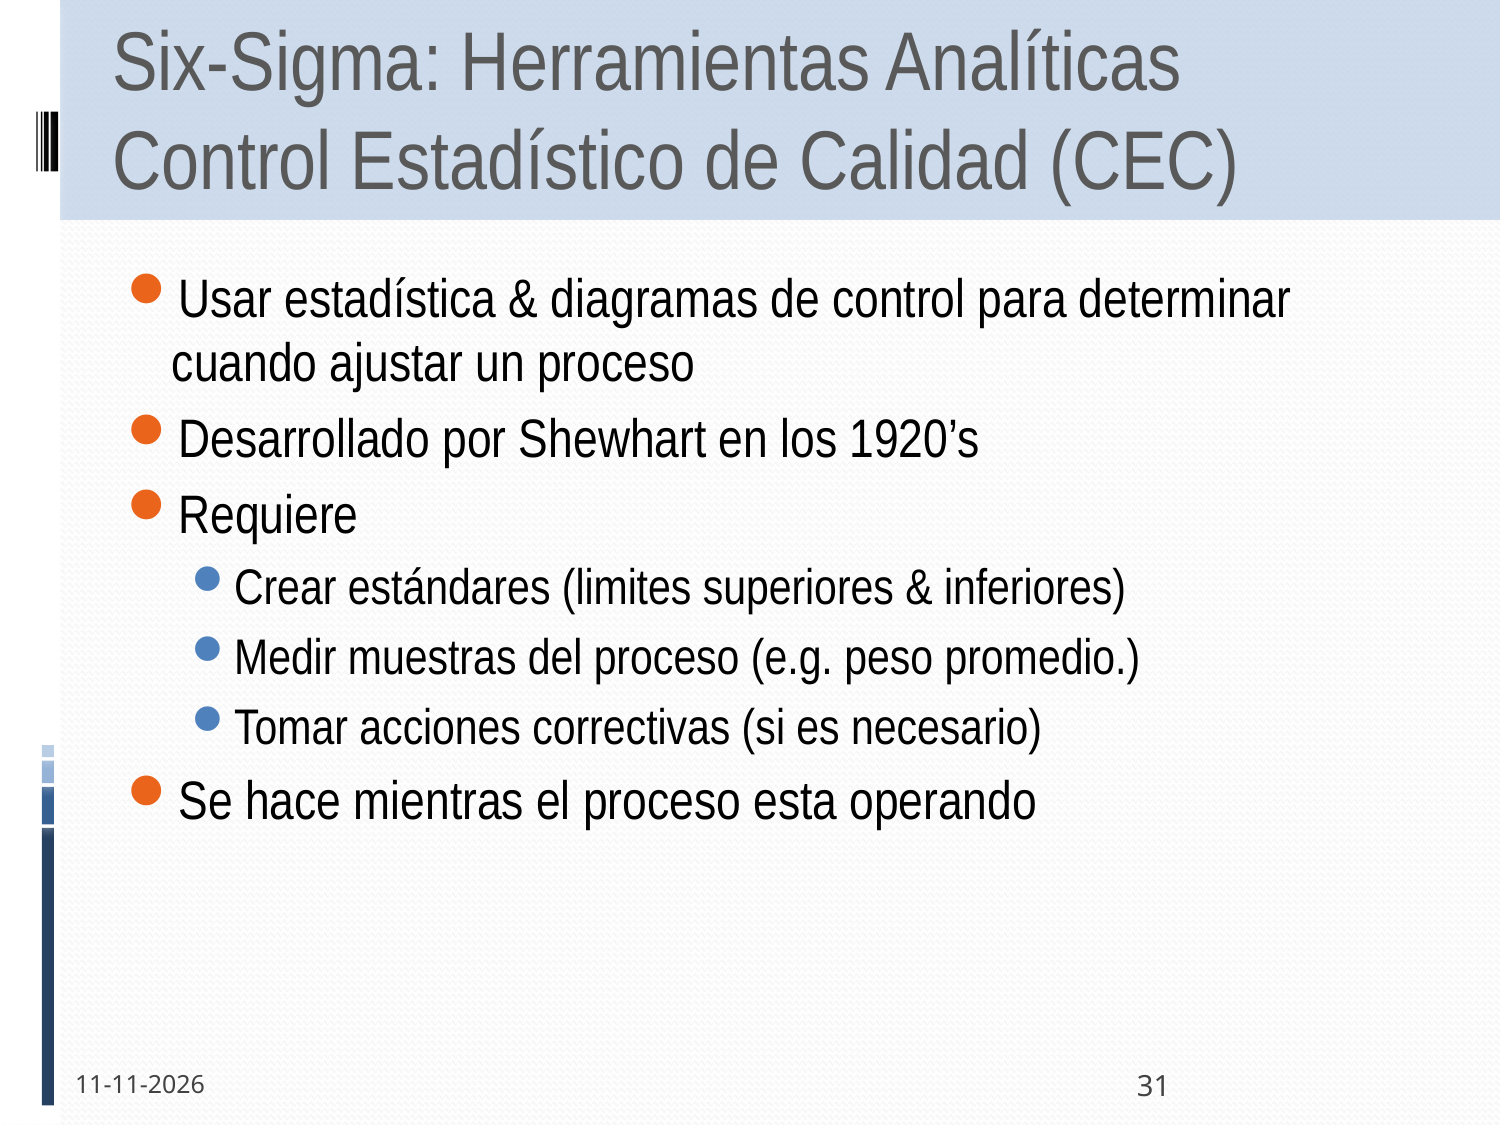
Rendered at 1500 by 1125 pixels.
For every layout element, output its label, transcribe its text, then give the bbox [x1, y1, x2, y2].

slide_number 31 [1045, 1046, 1171, 1107]
list Usar estadística & diagramas de control para determinar cuando ajustar un proceso Desarrollado por Shewhart en los 1920’s Requiere Crear estándares (limites superiores & inferiores) Medir muestras del proceso (e.g. peso promedio.) Tomar acciones correctivas (si es necesario) Se hace mientras el proceso esta operando [111, 255, 1436, 1038]
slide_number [75, 1042, 243, 1103]
title Six-Sigma: Herramientas Analíticas Control Estadístico de Calidad (CEC) [111, 18, 1436, 207]
